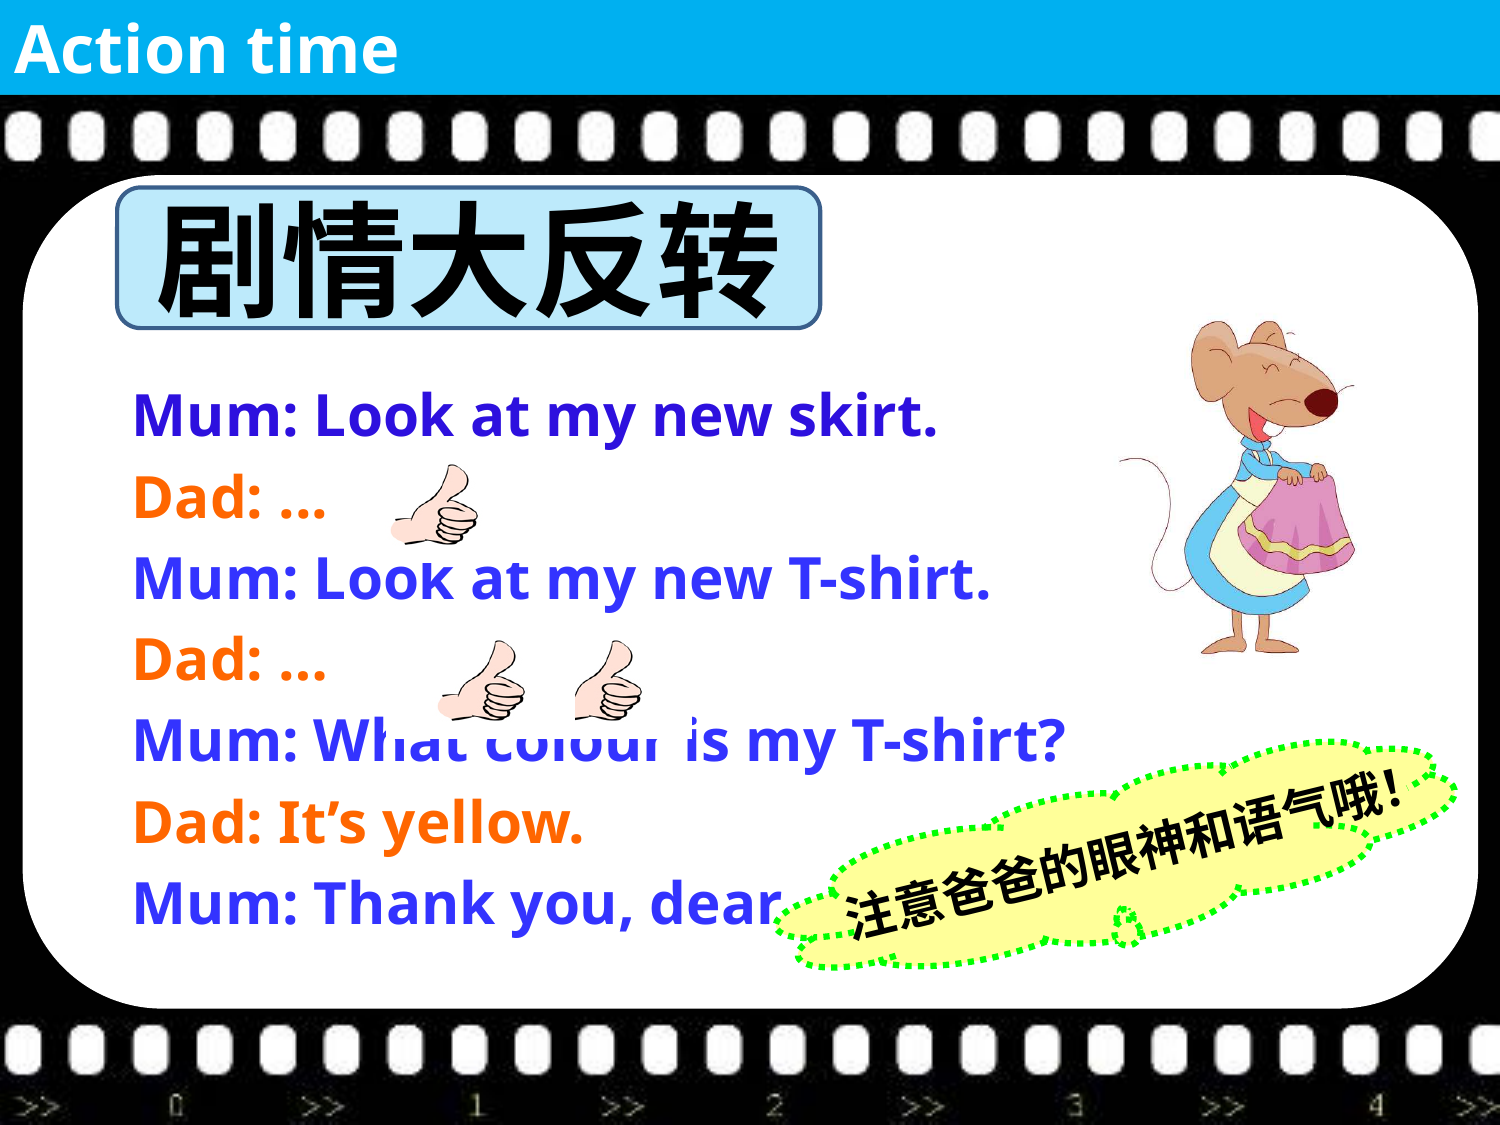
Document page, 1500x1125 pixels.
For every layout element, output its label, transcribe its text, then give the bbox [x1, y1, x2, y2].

picture [0, 96, 1500, 1125]
text_box Action time [0, 0, 1500, 93]
